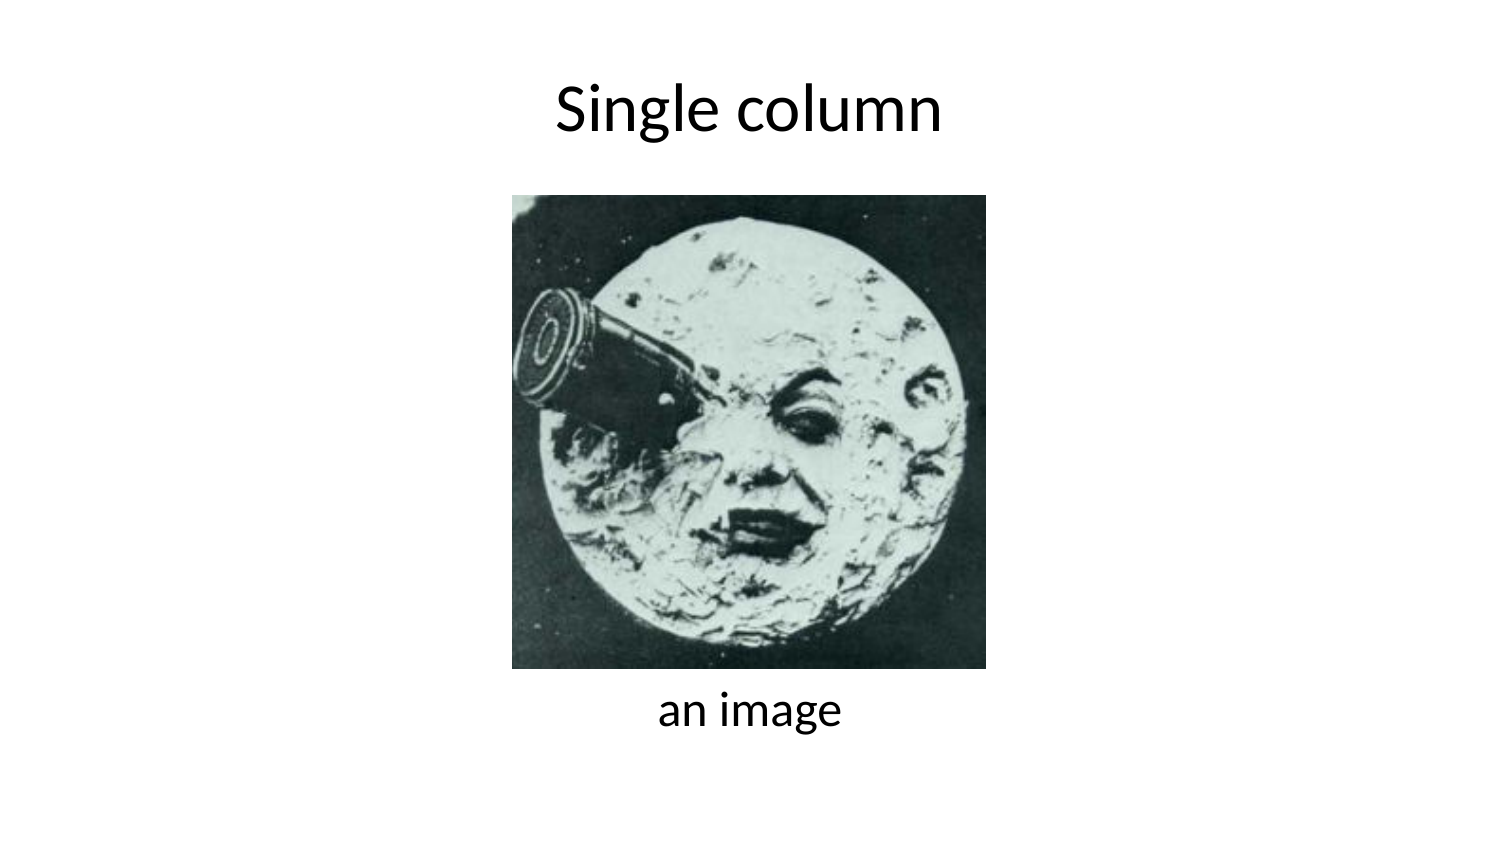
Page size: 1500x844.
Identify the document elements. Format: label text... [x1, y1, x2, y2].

picture [512, 195, 986, 669]
title Single column [75, 33, 1425, 175]
list an image [75, 668, 1425, 753]
